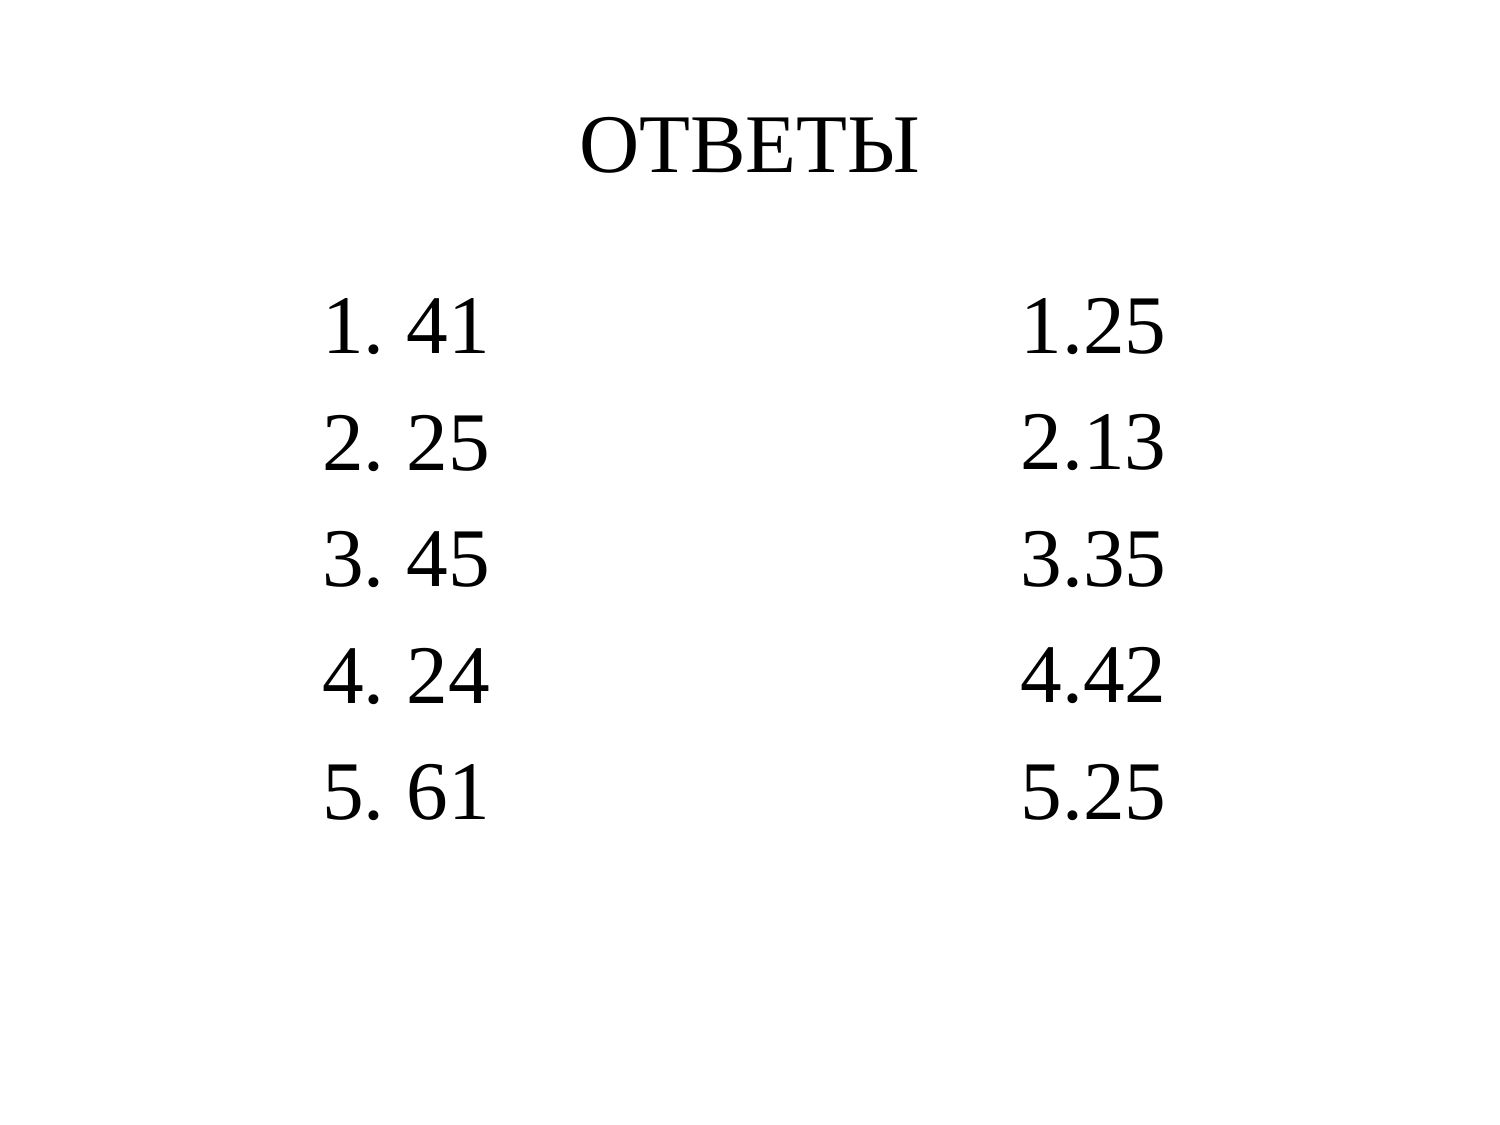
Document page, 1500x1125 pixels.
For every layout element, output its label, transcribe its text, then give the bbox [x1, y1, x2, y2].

list 1.25 2.13 3.35 4.42 5.25 [762, 262, 1425, 1005]
list 41 25 45 24 61 [75, 262, 738, 1005]
title ОТВЕТЫ [75, 45, 1425, 233]
